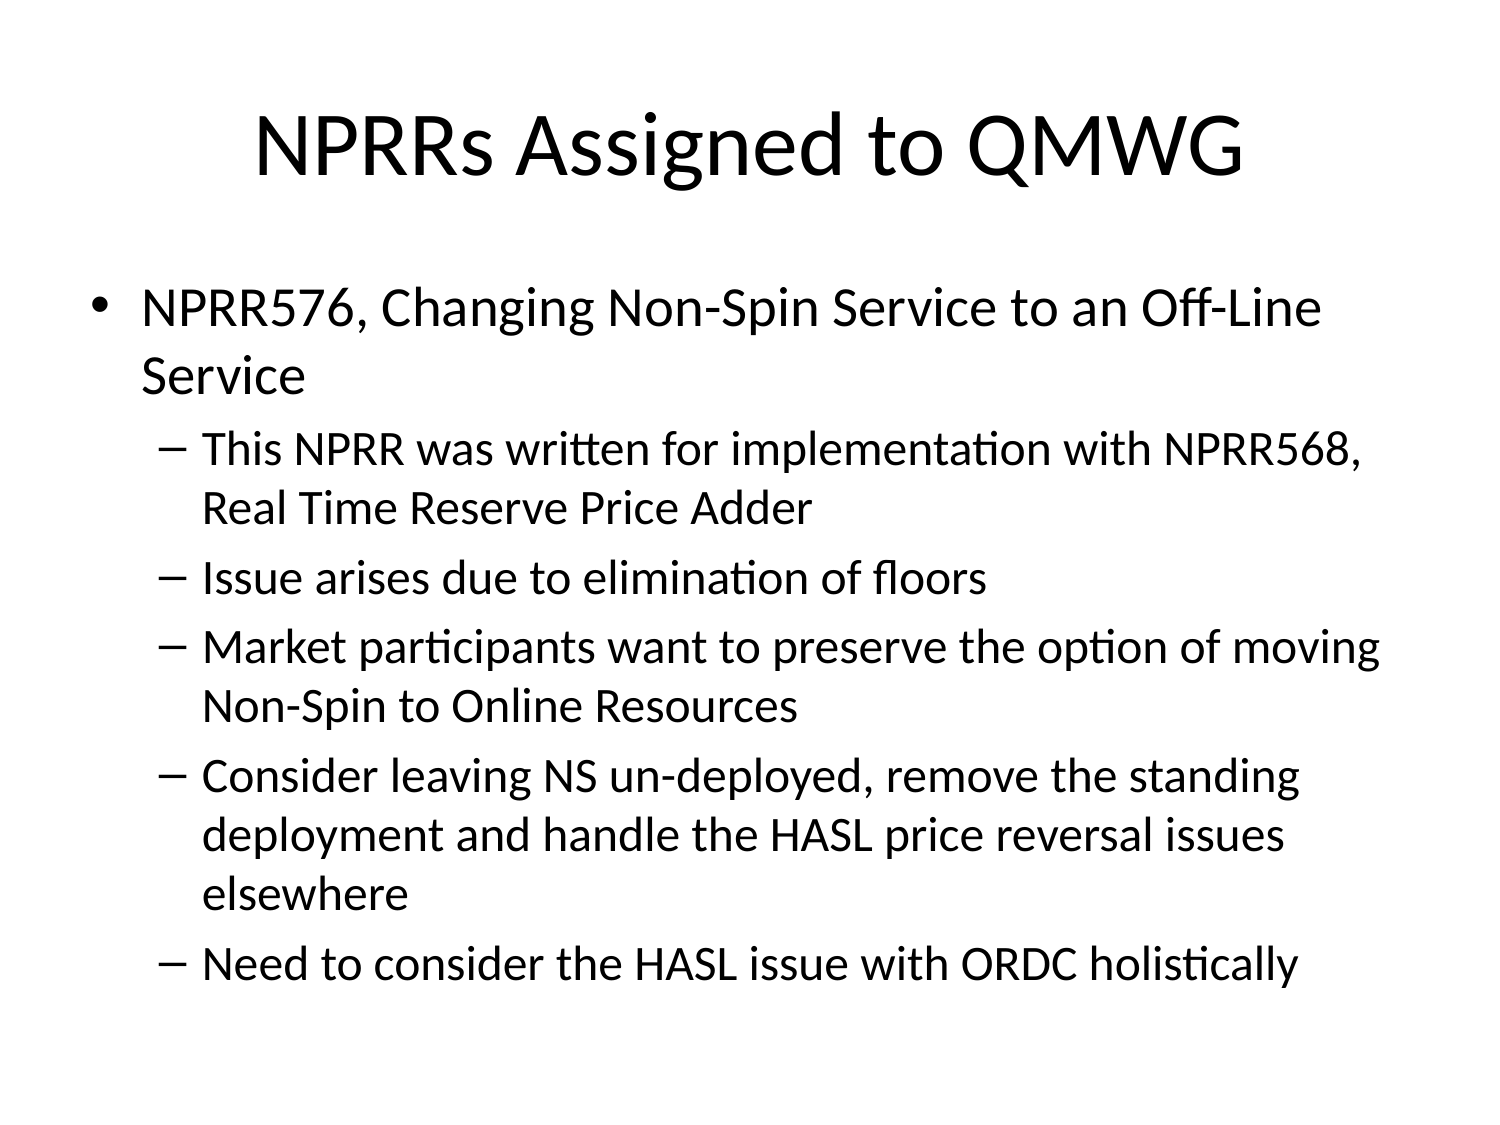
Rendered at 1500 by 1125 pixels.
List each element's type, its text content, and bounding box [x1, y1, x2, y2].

list NPRR576, Changing Non-Spin Service to an Off-Line Service This NPRR was written for implementation with NPRR568, Real Time Reserve Price Adder Issue arises due to elimination of floors Market participants want to preserve the option of moving Non-Spin to Online Resources Consider leaving NS un-deployed, remove the standing deployment and handle the HASL price reversal issues elsewhere Need to consider the HASL issue with ORDC holistically [75, 262, 1425, 1005]
title NPRRs Assigned to QMWG [75, 45, 1425, 233]
